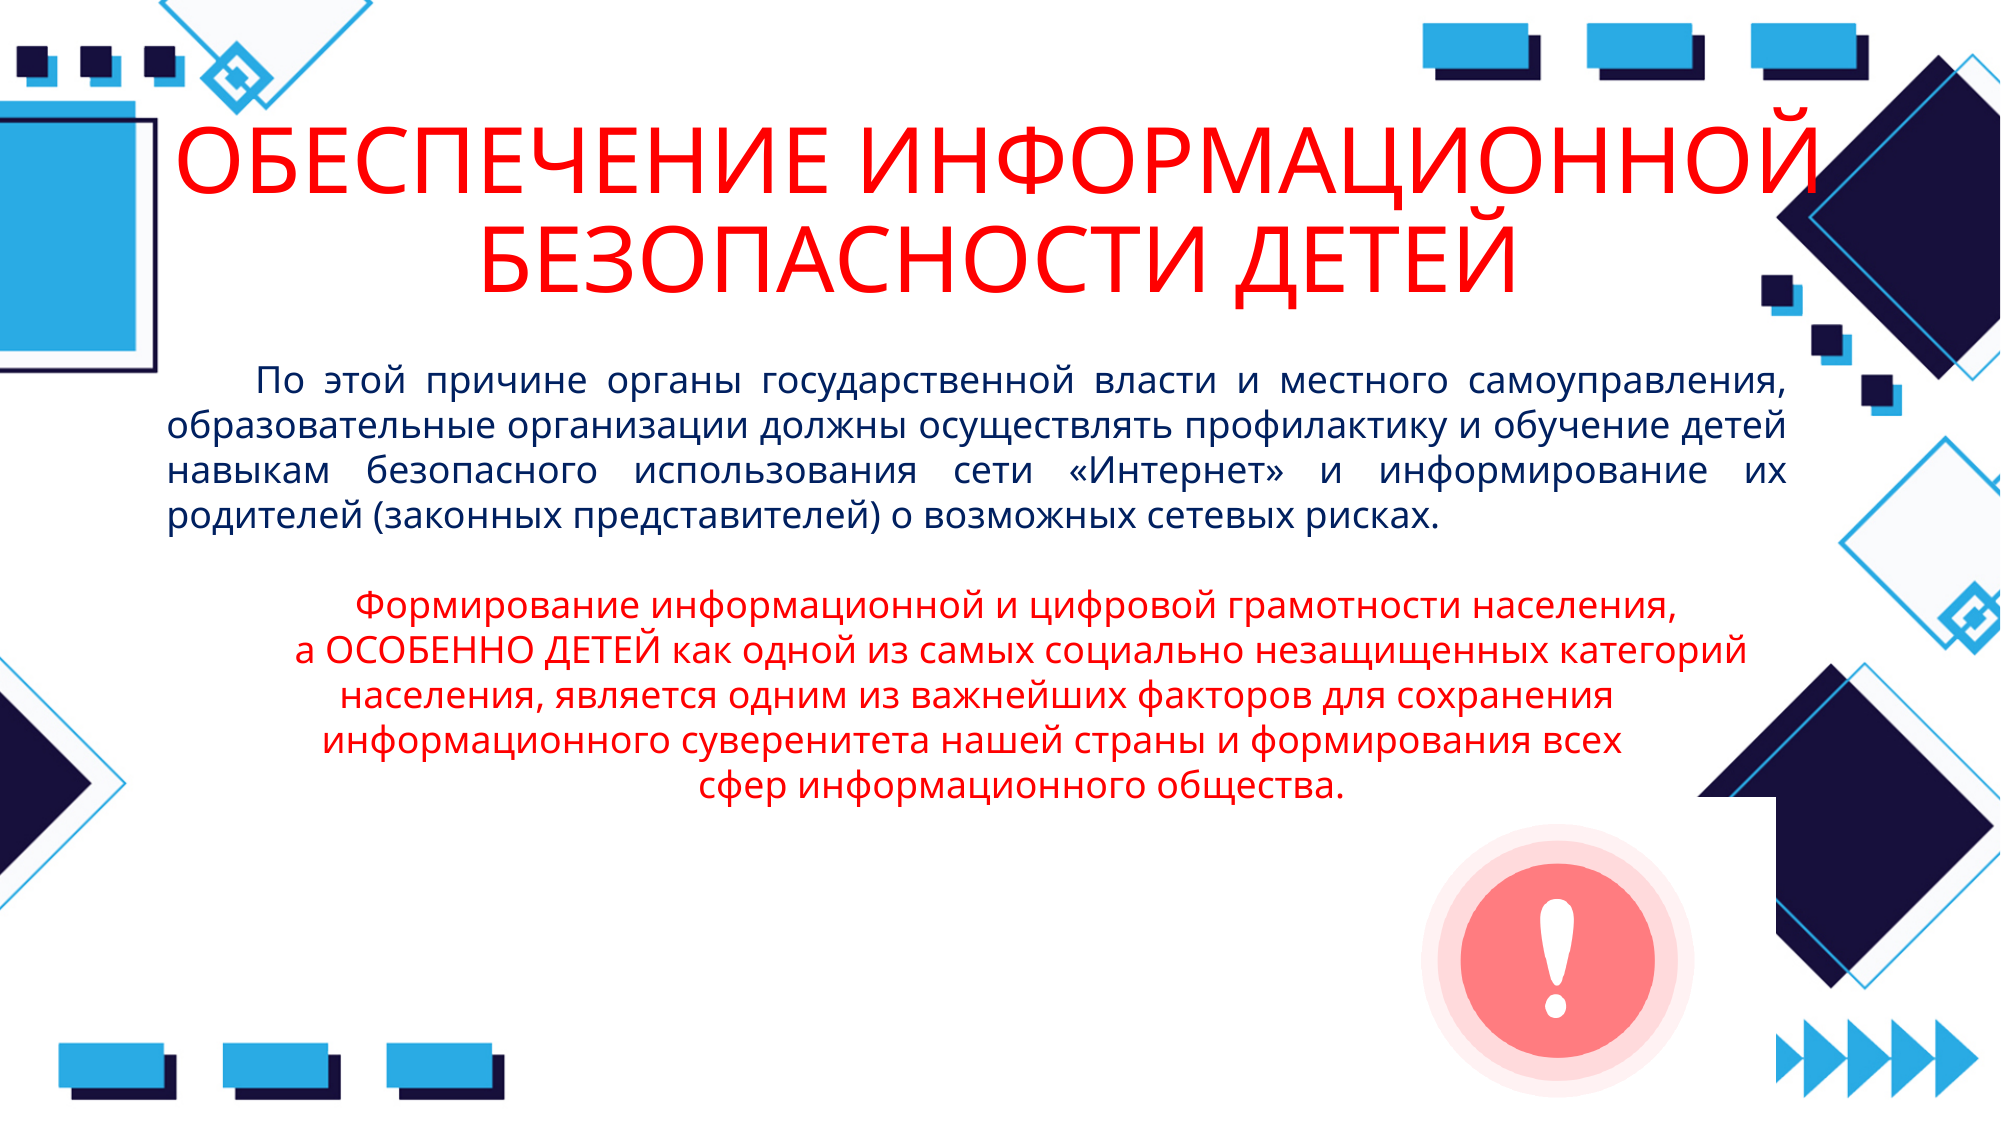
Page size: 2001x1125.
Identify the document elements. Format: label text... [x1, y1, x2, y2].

title ОБЕСПЕЧЕНИЕ ИНФОРМАЦИОННОЙ БЕЗОПАСНОСТИ ДЕТЕЙ [137, 105, 1863, 323]
text_box По этой причине органы государственной власти и местного самоуправления, образовательные организации должны осуществлять профилактику и обучение детей навыкам безопасного использования сети «Интернет» и информирование их родителей (законных представителей) о возможных сетевых рисках. Формирование информационной и цифровой грамотности населения, а ОСОБЕННО ДЕТЕЙ как одной из самых социально незащищенных категорий населения, является одним из важнейших факторов для сохранения информационного суверенитета нашей страны и формирования всех сфер информационного общества. [151, 348, 1804, 858]
picture [0, 0, 2001, 1125]
